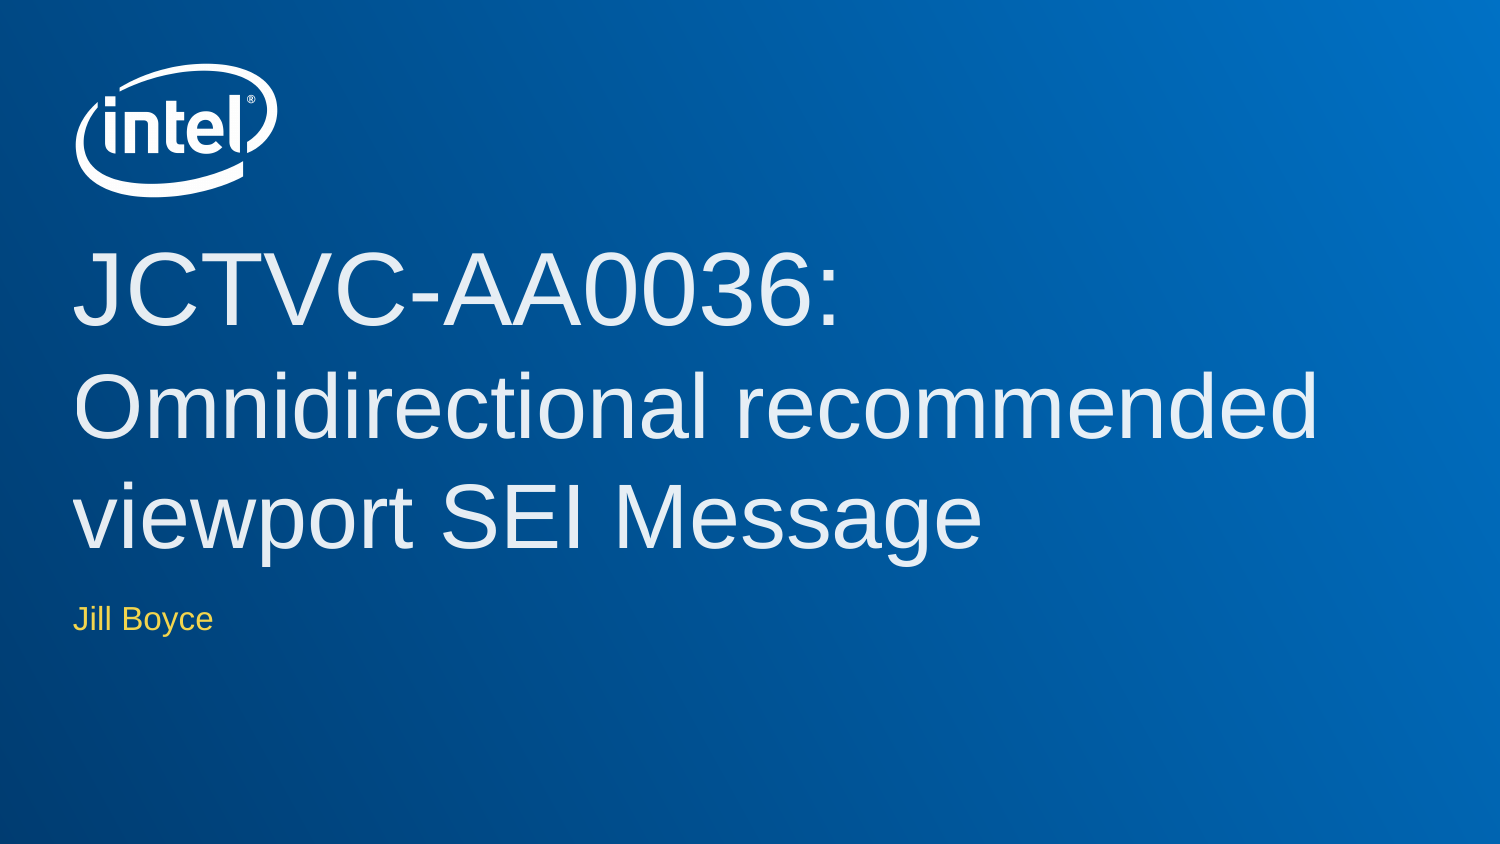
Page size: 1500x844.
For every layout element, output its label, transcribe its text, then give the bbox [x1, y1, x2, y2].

subtitle Jill Boyce [72, 596, 1112, 749]
title JCTVC-AA0036: Omnidirectional recommended viewport SEI Message [72, 385, 1421, 567]
picture [74, 62, 279, 199]
